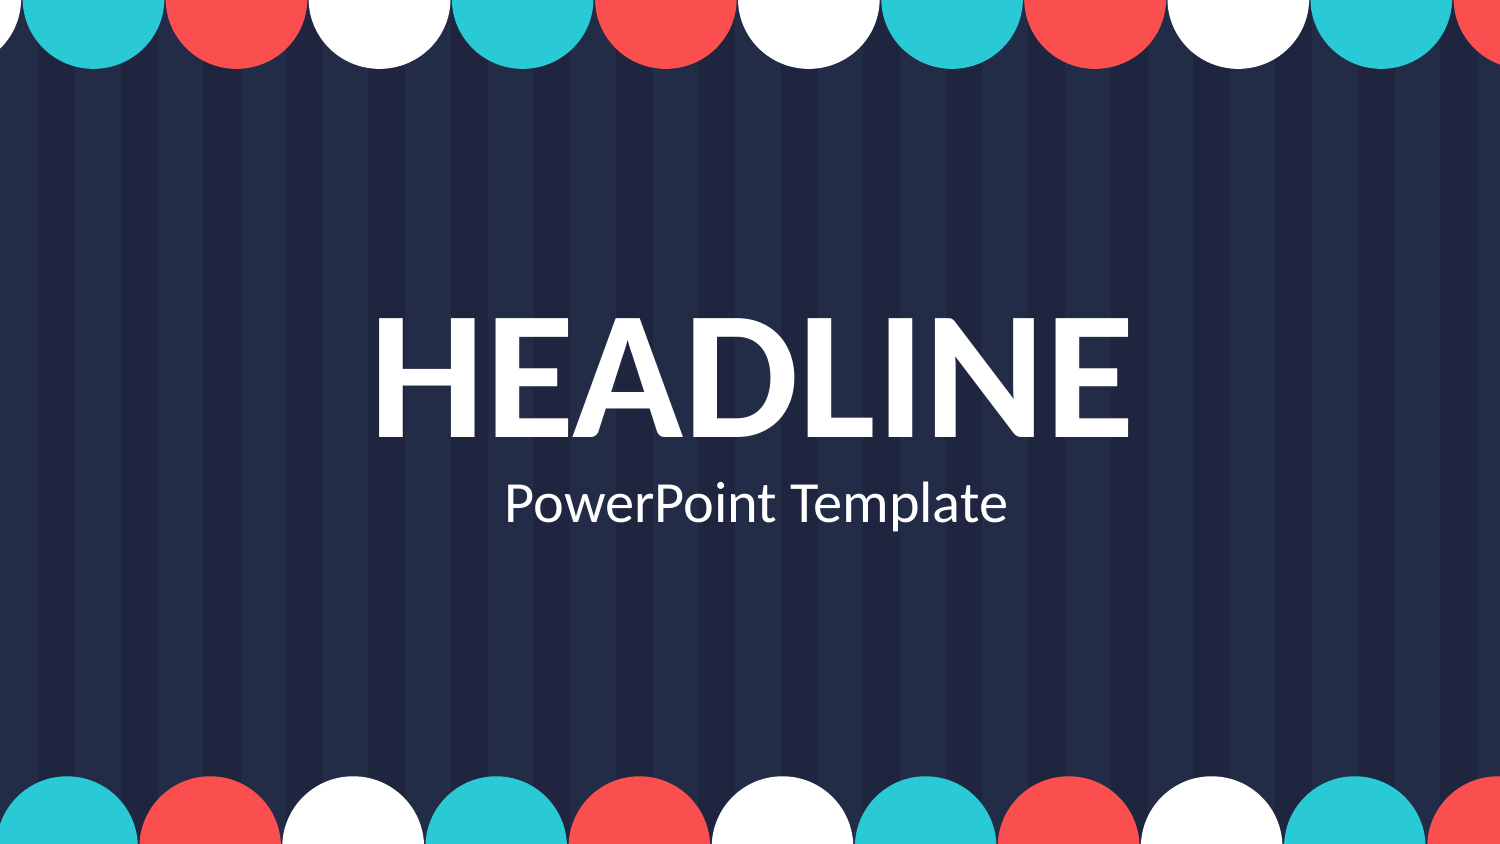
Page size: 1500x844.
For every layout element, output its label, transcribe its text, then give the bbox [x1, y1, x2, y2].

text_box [0, 776, 1500, 844]
text_box PowerPoint Template [490, 421, 1129, 542]
text_box HEADLINE [354, 246, 1164, 482]
